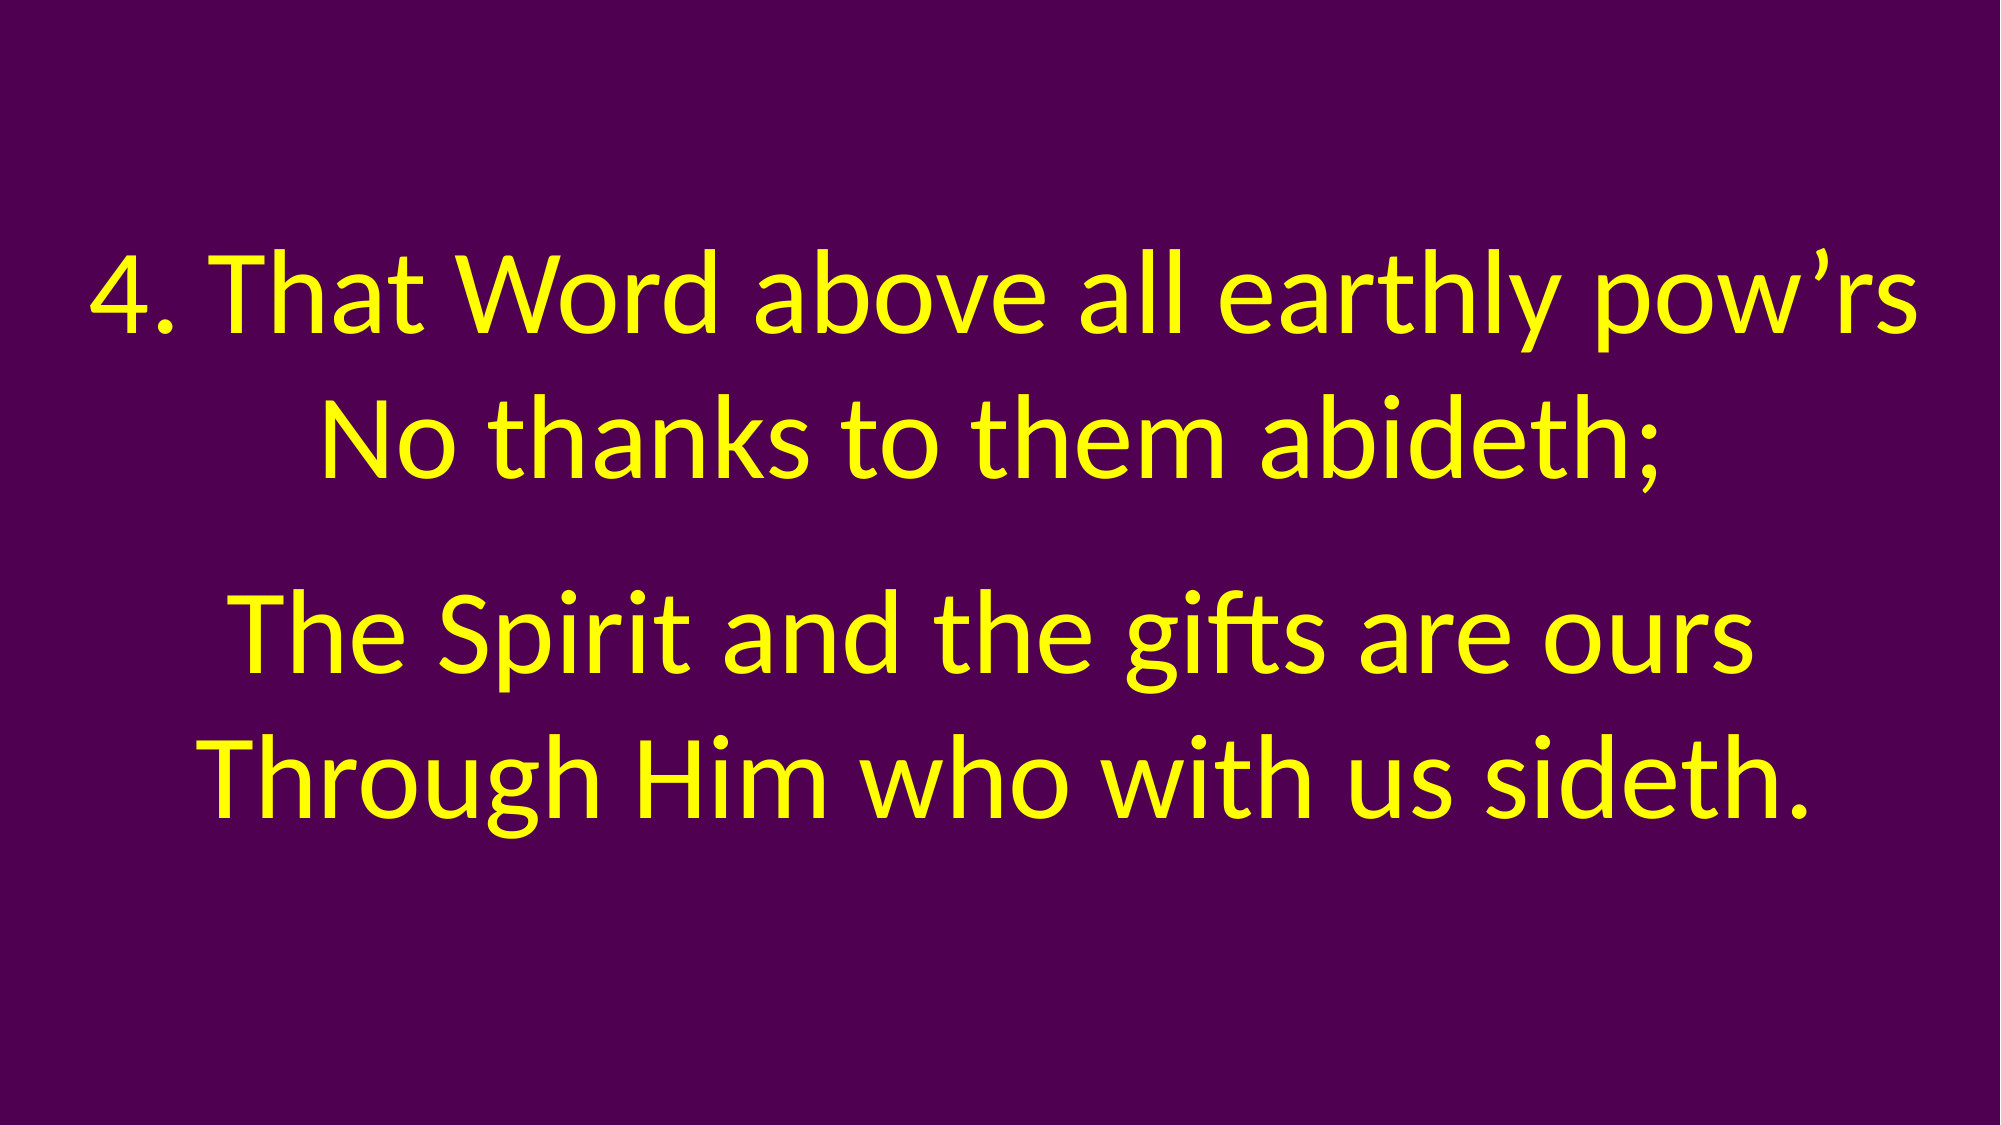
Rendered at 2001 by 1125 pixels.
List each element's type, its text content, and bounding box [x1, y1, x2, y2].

text_box 4. That Word above all earthly pow’rs No thanks to them abideth; The Spirit and the gifts are ours Through Him who with us sideth. [0, 204, 2000, 850]
